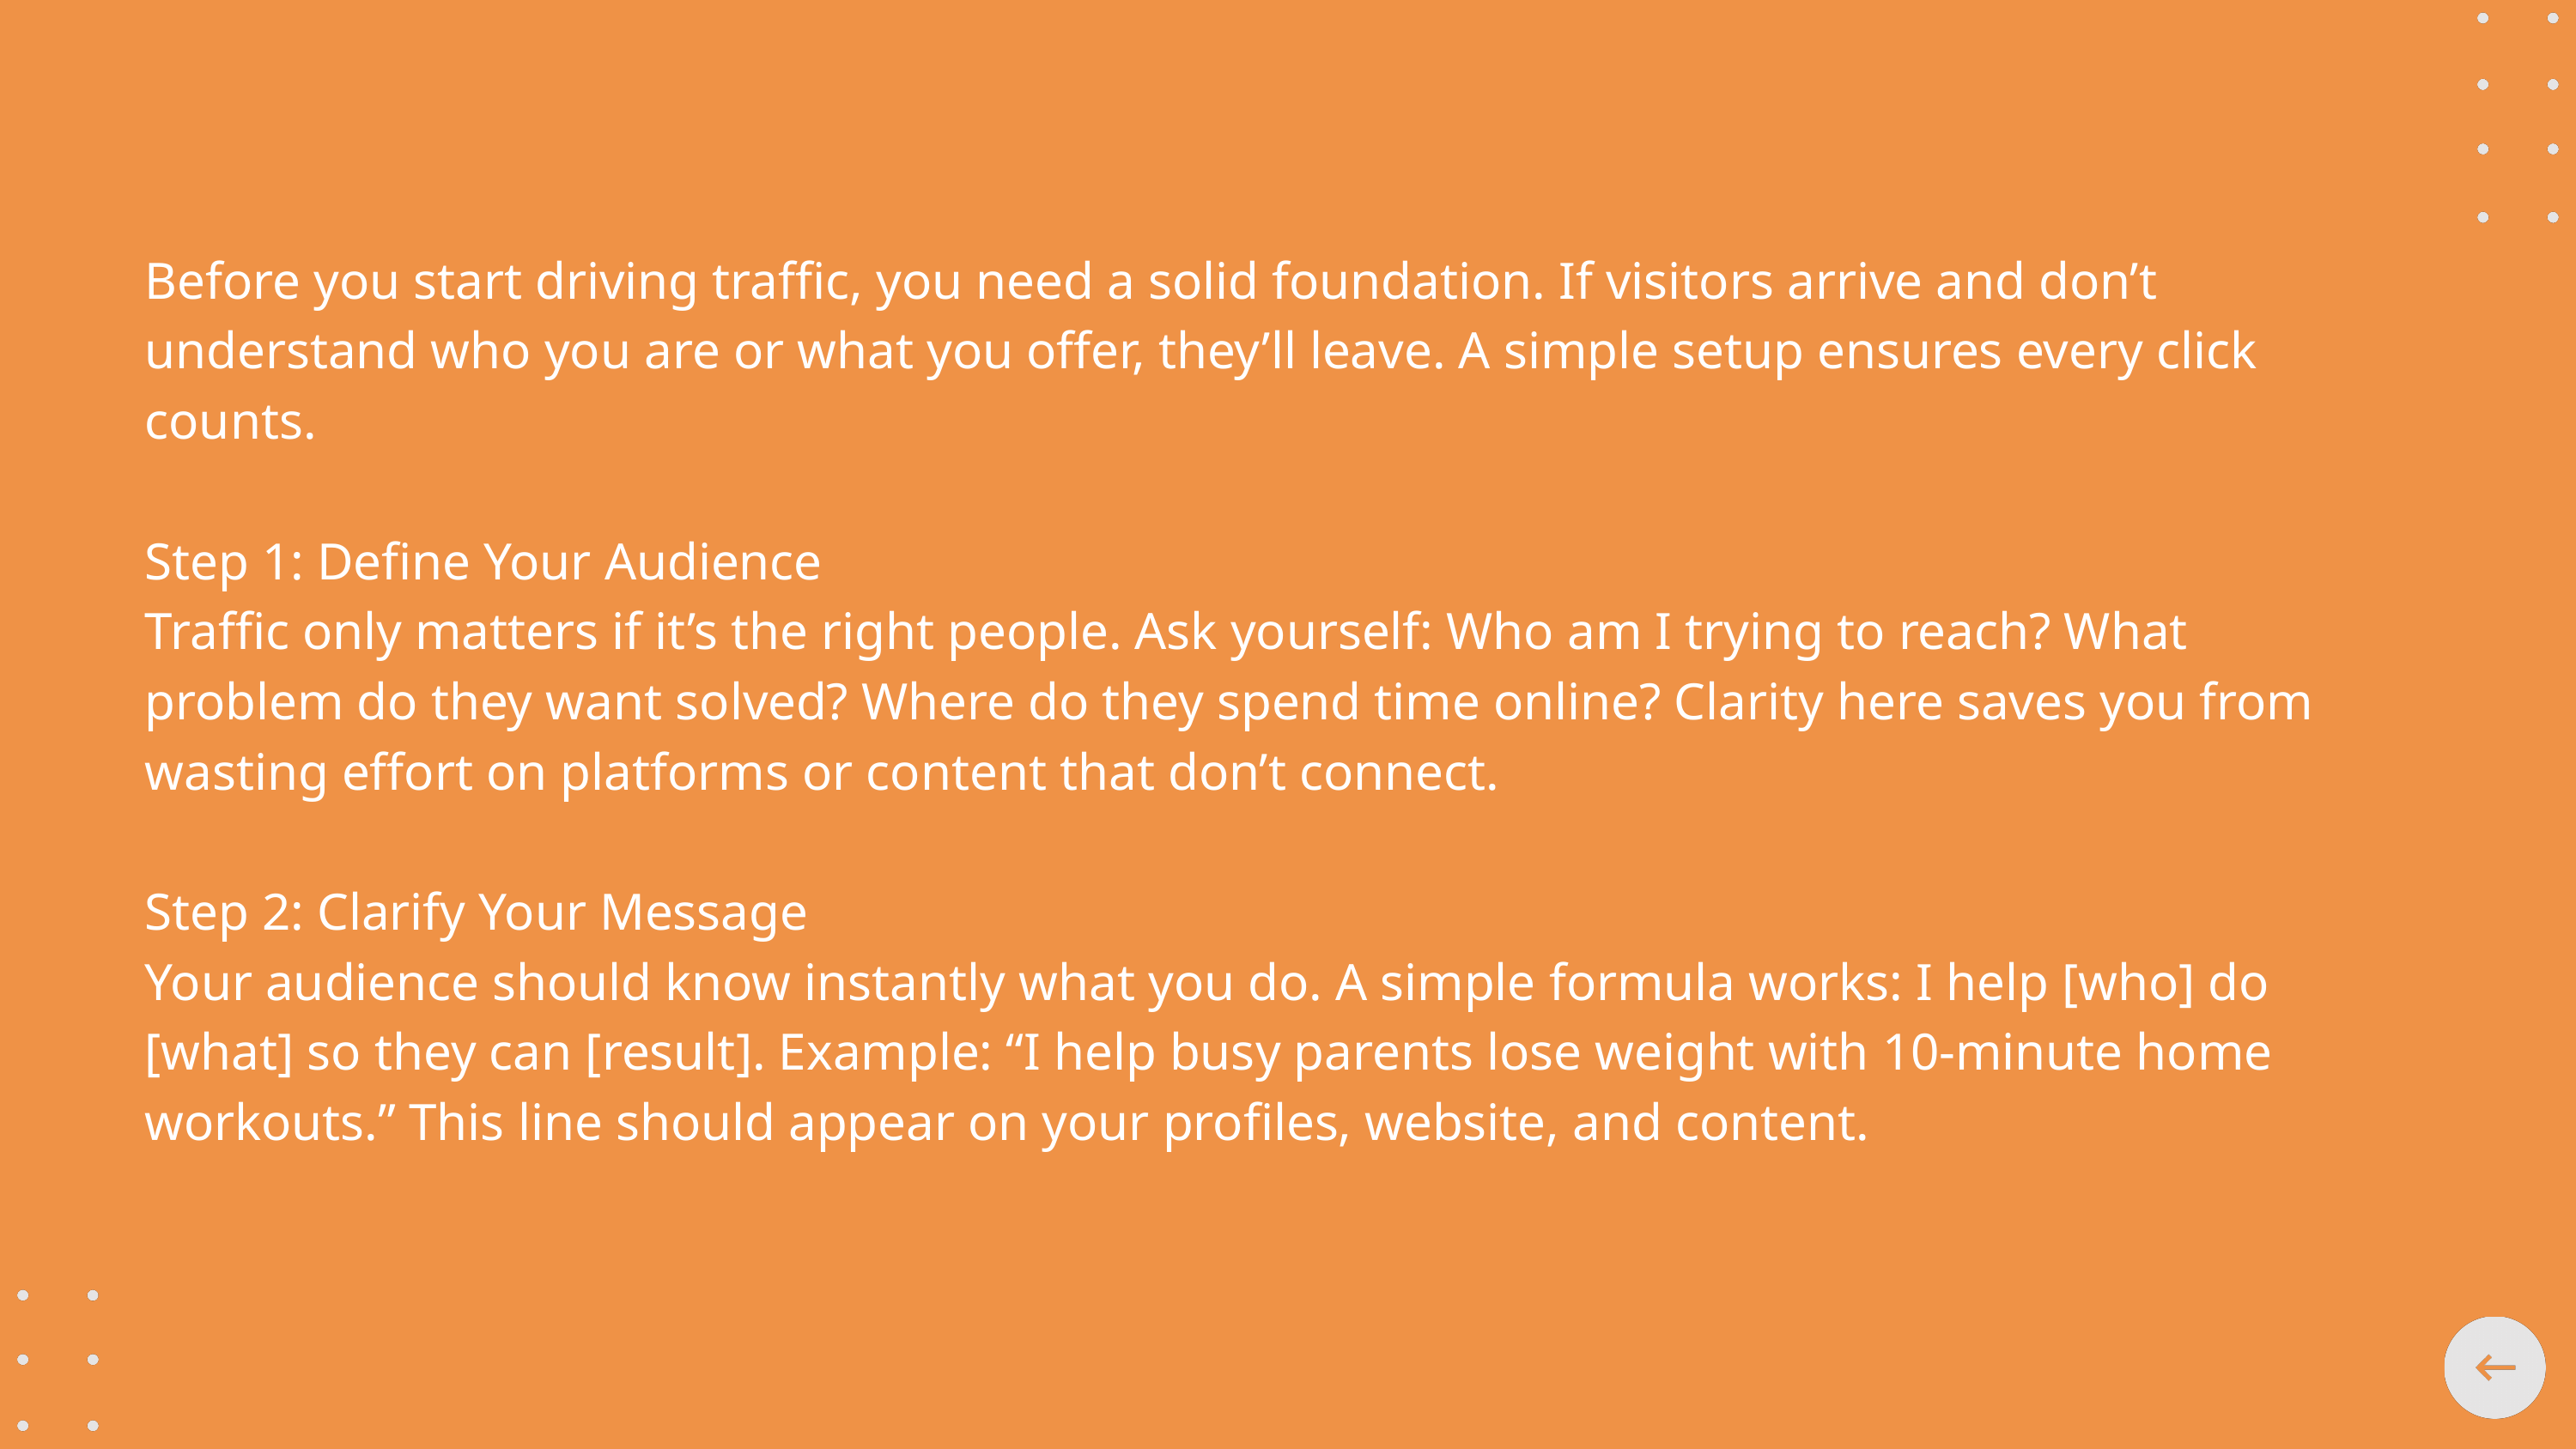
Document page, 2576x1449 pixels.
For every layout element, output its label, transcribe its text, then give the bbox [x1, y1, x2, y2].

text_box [2444, 1316, 2547, 1419]
text_box [0, 1285, 103, 1449]
text_box [2470, 0, 2576, 227]
text_box Before you start driving traffic, you need a solid foundation. If visitors arrive and don’t understand who you are or what you offer, they’ll leave. A simple setup ensures every click counts. Step 1: Define Your Audience Traffic only matters if it’s the right people. Ask yourself: Who am I trying to reach? What problem do they want solved? Where do they spend time online? Clarity here saves you from wasting effort on platforms or content that don’t connect. Step 2: Clarify Your Message Your audience should know instantly what you do. A simple formula works: I help [who] do [what] so they can [result]. Example: “I help busy parents lose weight with 10-minute home workouts.” This line should appear on your profiles, website, and content. [144, 239, 2391, 1221]
